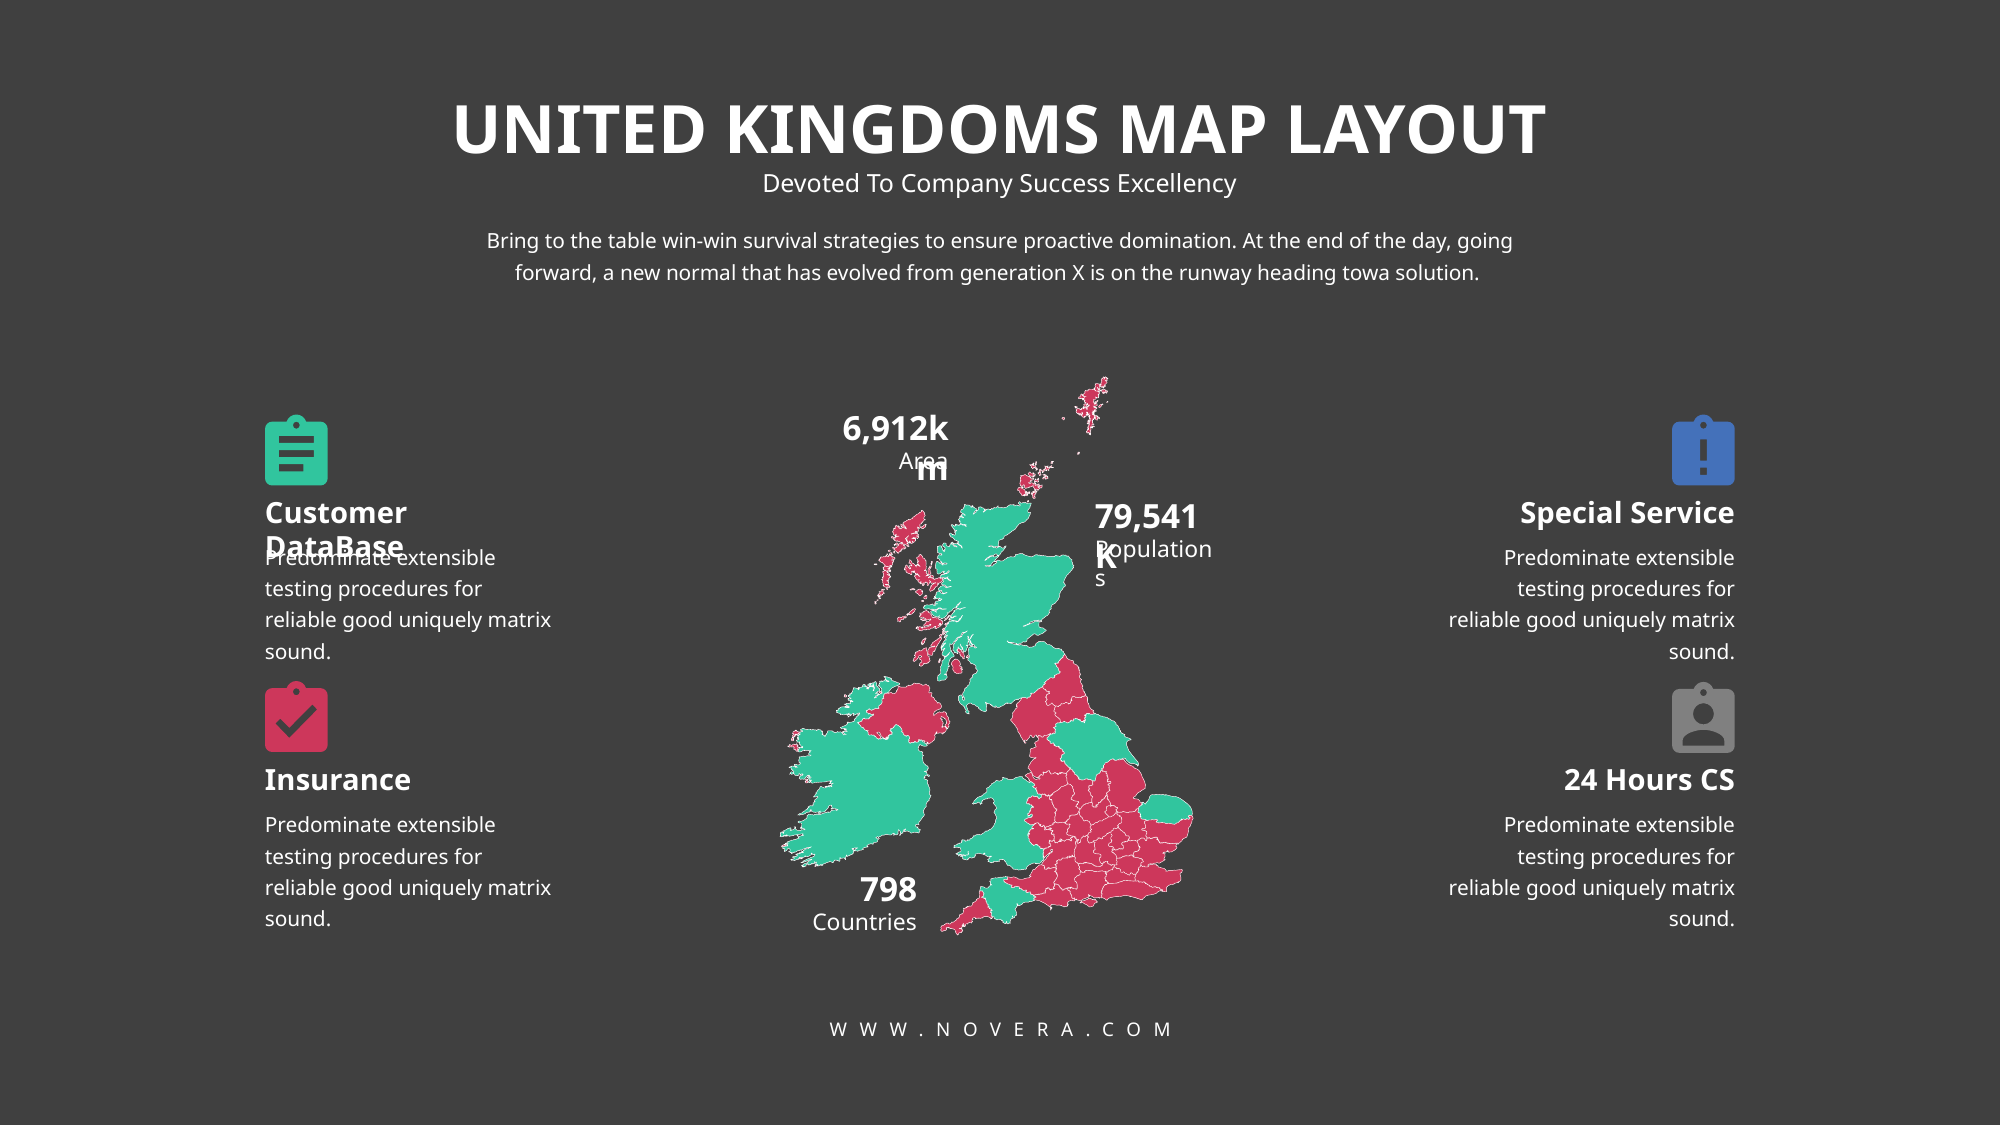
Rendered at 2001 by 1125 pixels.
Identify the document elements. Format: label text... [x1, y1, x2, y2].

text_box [779, 376, 1220, 935]
text_box WWW.NOVERA.COM [797, 1018, 1203, 1041]
text_box Bring to the table win-win survival strategies to ensure proactive domination. At the end of the day, going forward, a new normal that has evolved from generation X is on the runway heading towa solution. [454, 221, 1546, 285]
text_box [1446, 414, 1735, 898]
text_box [430, 93, 1570, 199]
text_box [265, 414, 554, 898]
